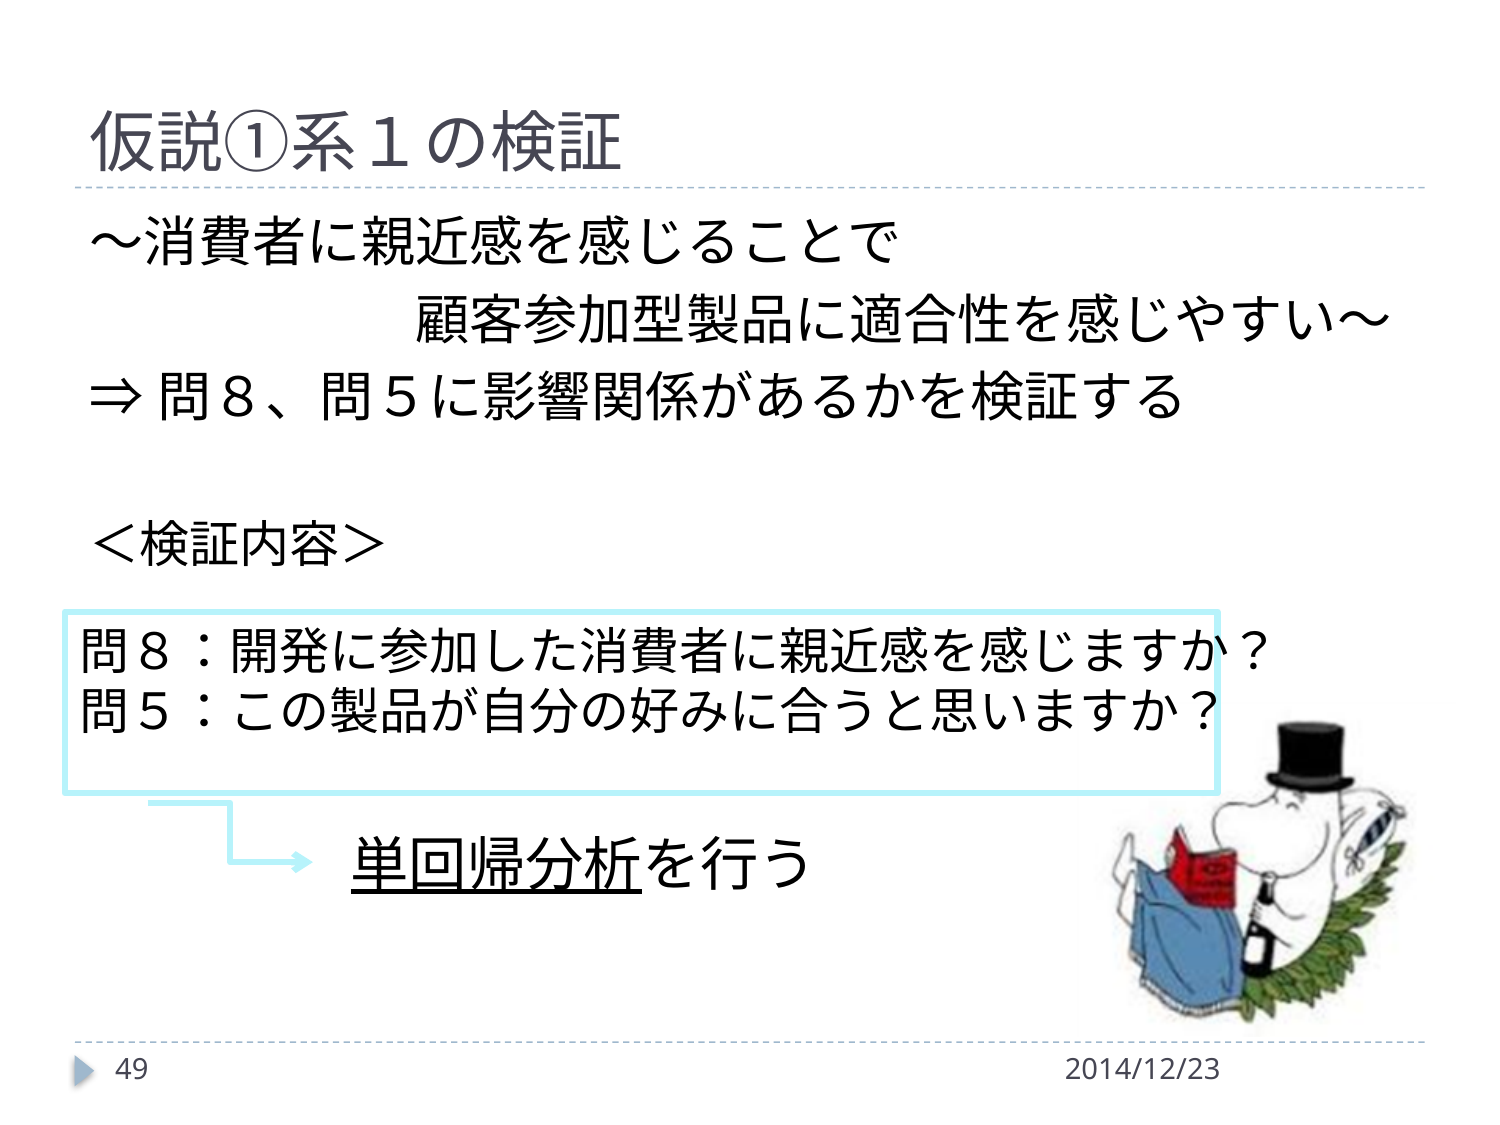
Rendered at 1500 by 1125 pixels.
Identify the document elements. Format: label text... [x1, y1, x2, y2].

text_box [147, 802, 314, 863]
picture [1077, 702, 1456, 1037]
list ～消費者に親近感を感じることで 顧客参加型製品に適合性を感じやすい～ ⇒問８、問５に影響関係があるかを検証する ＜検証内容＞ [75, 200, 1425, 702]
text_box 単回帰分析を行う [335, 819, 832, 904]
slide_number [1050, 1042, 1426, 1103]
list ～消費者に親近感を感じることで 顧客参加型製品に適合性を感じやすい～ ⇒問８、問５に影響関係があるかを検証する ＜検証内容＞ [75, 795, 1071, 1010]
text_box 問８：開発に参加した消費者に親近感を感じますか？ 問５：この製品が自分の好みに合うと思いますか？ [63, 610, 1219, 795]
slide_number 49 [100, 1042, 426, 1103]
title 仮説①系１の検証 [75, 24, 1425, 188]
